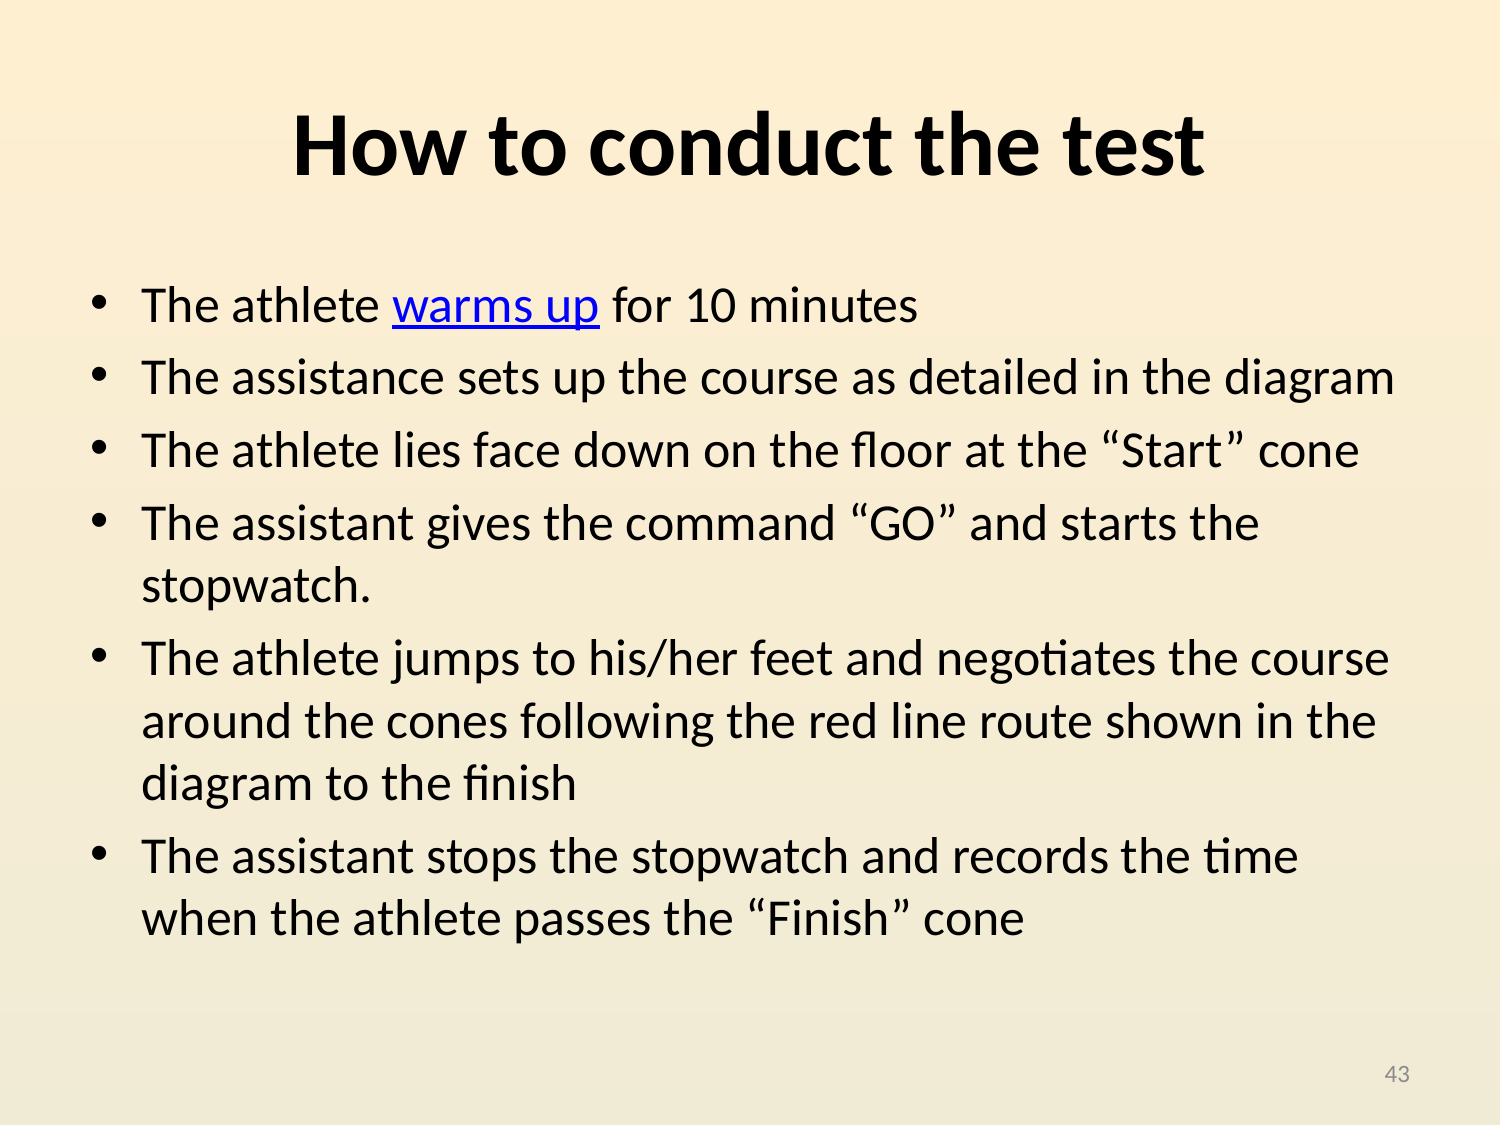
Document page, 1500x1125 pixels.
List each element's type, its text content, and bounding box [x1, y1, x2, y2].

slide_number 43 [1074, 1042, 1425, 1103]
title How to conduct the test [75, 45, 1425, 233]
list The athlete warms up for 10 minutes The assistance sets up the course as detailed in the diagram The athlete lies face down on the floor at the “Start” cone The assistant gives the command “GO” and starts the stopwatch. The athlete jumps to his/her feet and negotiates the course around the cones following the red line route shown in the diagram to the finish The assistant stops the stopwatch and records the time when the athlete passes the “Finish” cone [75, 262, 1425, 1005]
